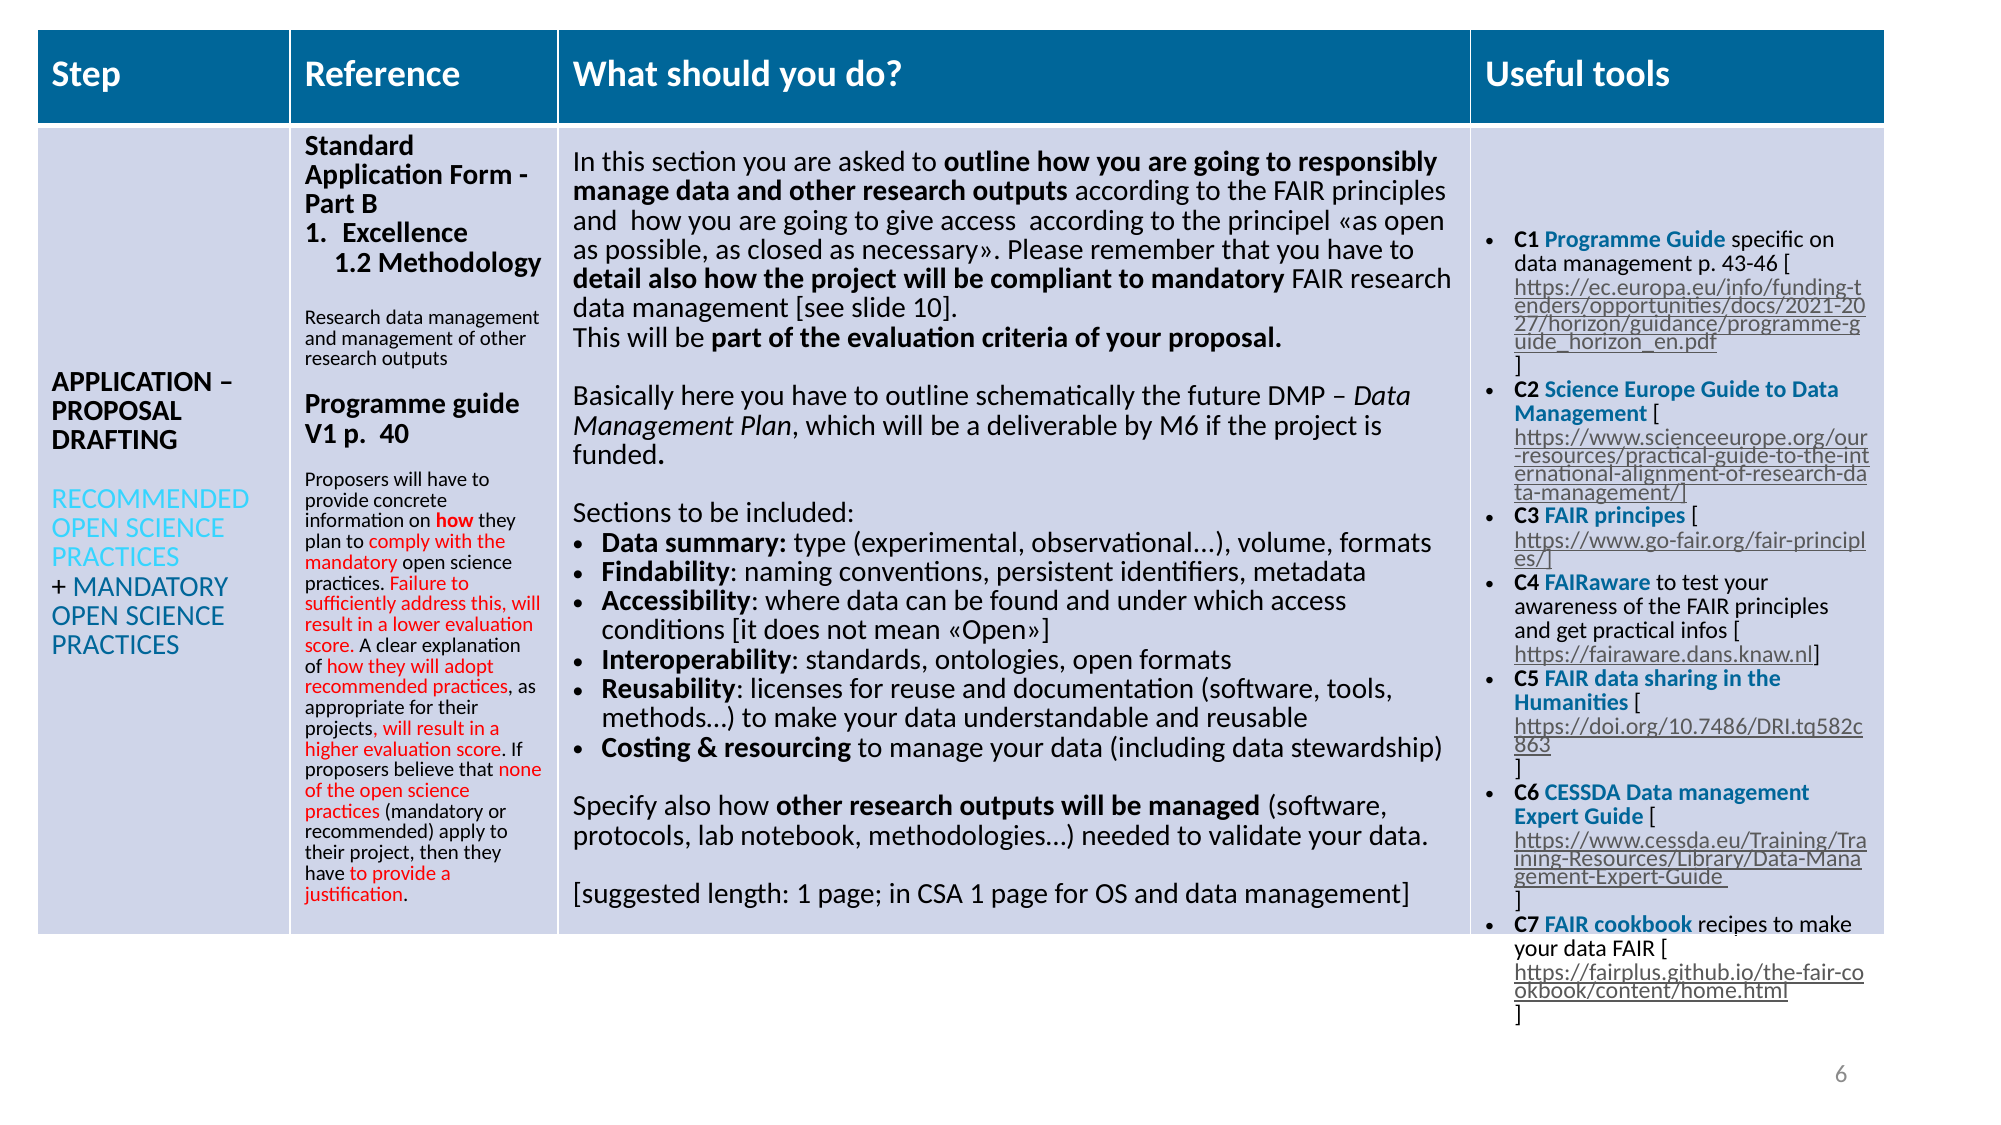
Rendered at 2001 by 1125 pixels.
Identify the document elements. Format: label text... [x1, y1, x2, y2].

table_cell Standard Application Form - Part B Excellence 1.2 Methodology Research data management and management of other research outputs Programme guide V1 p. 40 Proposers will have to provide concrete information on how they plan to comply with the mandatory open science practices. Failure to sufficiently address this, will result in a lower evaluation score. A clear explanation of how they will adopt recommended practices, as appropriate for their projects, will result in a higher evaluation score. If proposers believe that none of the open science practices (mandatory or recommended) apply to their project, then they have to provide a justification. [291, 128, 557, 934]
table_header Useful tools [1471, 30, 1884, 123]
table_header Step [38, 30, 289, 123]
table_cell In this section you are asked to outline how you are going to responsibly manage data and other research outputs according to the FAIR principles and how you are going to give access according to the principel «as open as possible, as closed as necessary». Please remember that you have to detail also how the project will be compliant to mandatory FAIR research data management [see slide 10]. This will be part of the evaluation criteria of your proposal. Basically here you have to outline schematically the future DMP – Data Management Plan, which will be a deliverable by M6 if the project is funded. Sections to be included: Data summary: type (experimental, observational...), volume, formats Findability: naming conventions, persistent identifiers, metadata Accessibility: where data can be found and under which access conditions [it does not mean «Open»] Interoperability: standards, ontologies, open formats Reusability: licenses for reuse and documentation (software, tools, methods…) to make your data understandable and reusable Costing & resourcing to manage your data (including data stewardship) Specify also how other research outputs will be managed (software, protocols, lab notebook, methodologies…) needed to validate your data. [suggested length: 1 page; in CSA 1 page for OS and data management] [559, 128, 1470, 934]
table_cell C1 Programme Guide specific on data management p. 43-46 [https://ec.europa.eu/info/funding-tenders/opportunities/docs/2021-2027/horizon/guidance/programme-guide_horizon_en.pdf] C2 Science Europe Guide to Data Management [https://www.scienceeurope.org/our-resources/practical-guide-to-the-international-alignment-of-research-data-management/] C3 FAIR principes [https://www.go-fair.org/fair-principles/] C4 FAIRaware to test your awareness of the FAIR principles and get practical infos [https://fairaware.dans.knaw.nl] C5 FAIR data sharing in the Humanities [https://doi.org/10.7486/DRI.tq582c863] C6 CESSDA Data management Expert Guide [https://www.cessda.eu/Training/Training-Resources/Library/Data-Management-Expert-Guide ] C7 FAIR cookbook recipes to make your data FAIR [https://fairplus.github.io/the-fair-cookbook/content/home.html] [1471, 128, 1884, 934]
table_header What should you do? [559, 30, 1470, 123]
slide_number 6 [1412, 1042, 1863, 1103]
table_header Reference [291, 30, 557, 123]
table_cell APPLICATION – PROPOSAL DRAFTING RECOMMENDED OPEN SCIENCE PRACTICES + MANDATORY OPEN SCIENCE PRACTICES [38, 128, 289, 934]
